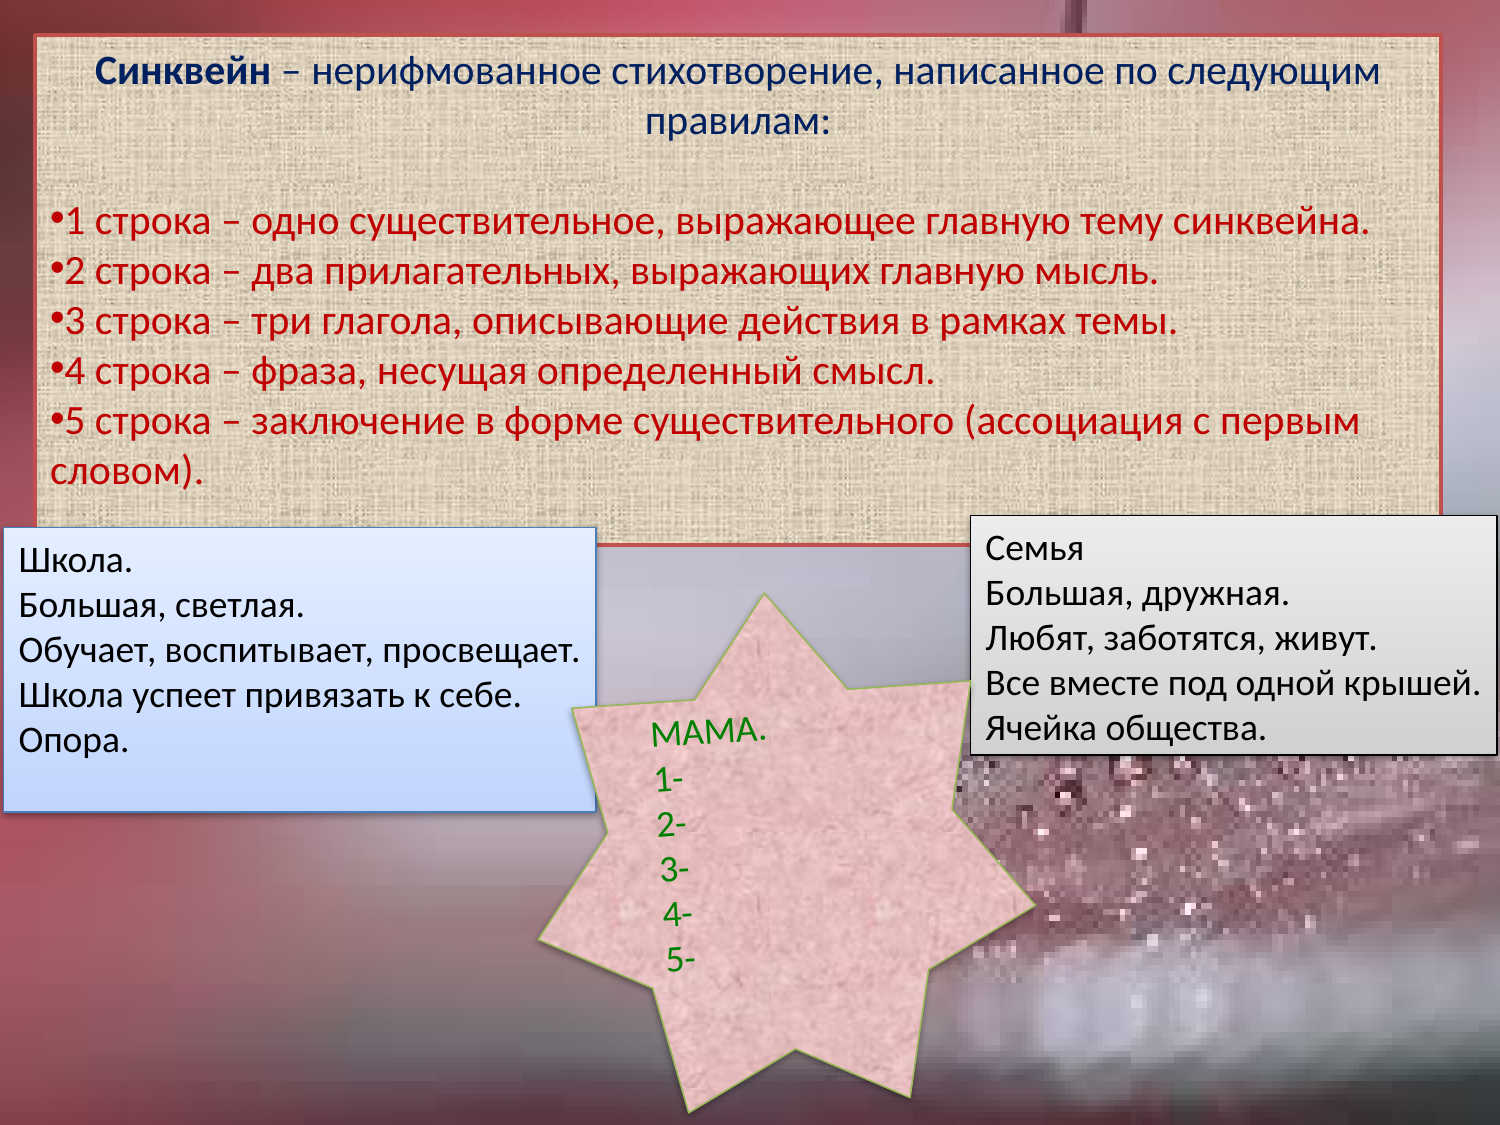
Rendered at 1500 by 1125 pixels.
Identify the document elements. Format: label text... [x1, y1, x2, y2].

text_box Семья Большая, дружная. Любят, заботятся, живут. Все вместе под одной крышей. Ячейка общества. [970, 515, 1498, 756]
text_box Школа. Большая, светлая. Обучает, воспитывает, просвещает. Школа успеет привязать к себе. Опора. [3, 527, 597, 813]
text_box Синквейн – нерифмованное стихотворение, написанное по следующим правилам: 1 строка – одно существительное, выражающее главную тему cинквейна. 2 строка – два прилагательных, выражающих главную мысль. 3 строка – три глагола, описывающие действия в рамках темы. 4 строка – фраза, несущая определенный смысл. 5 строка – заключение в форме существительного (ассоциация с первым словом). [33, 33, 1443, 547]
picture [0, 0, 1500, 1125]
text_box МАМА. 1- 2- 3- 4- 5- [537, 592, 1037, 1114]
